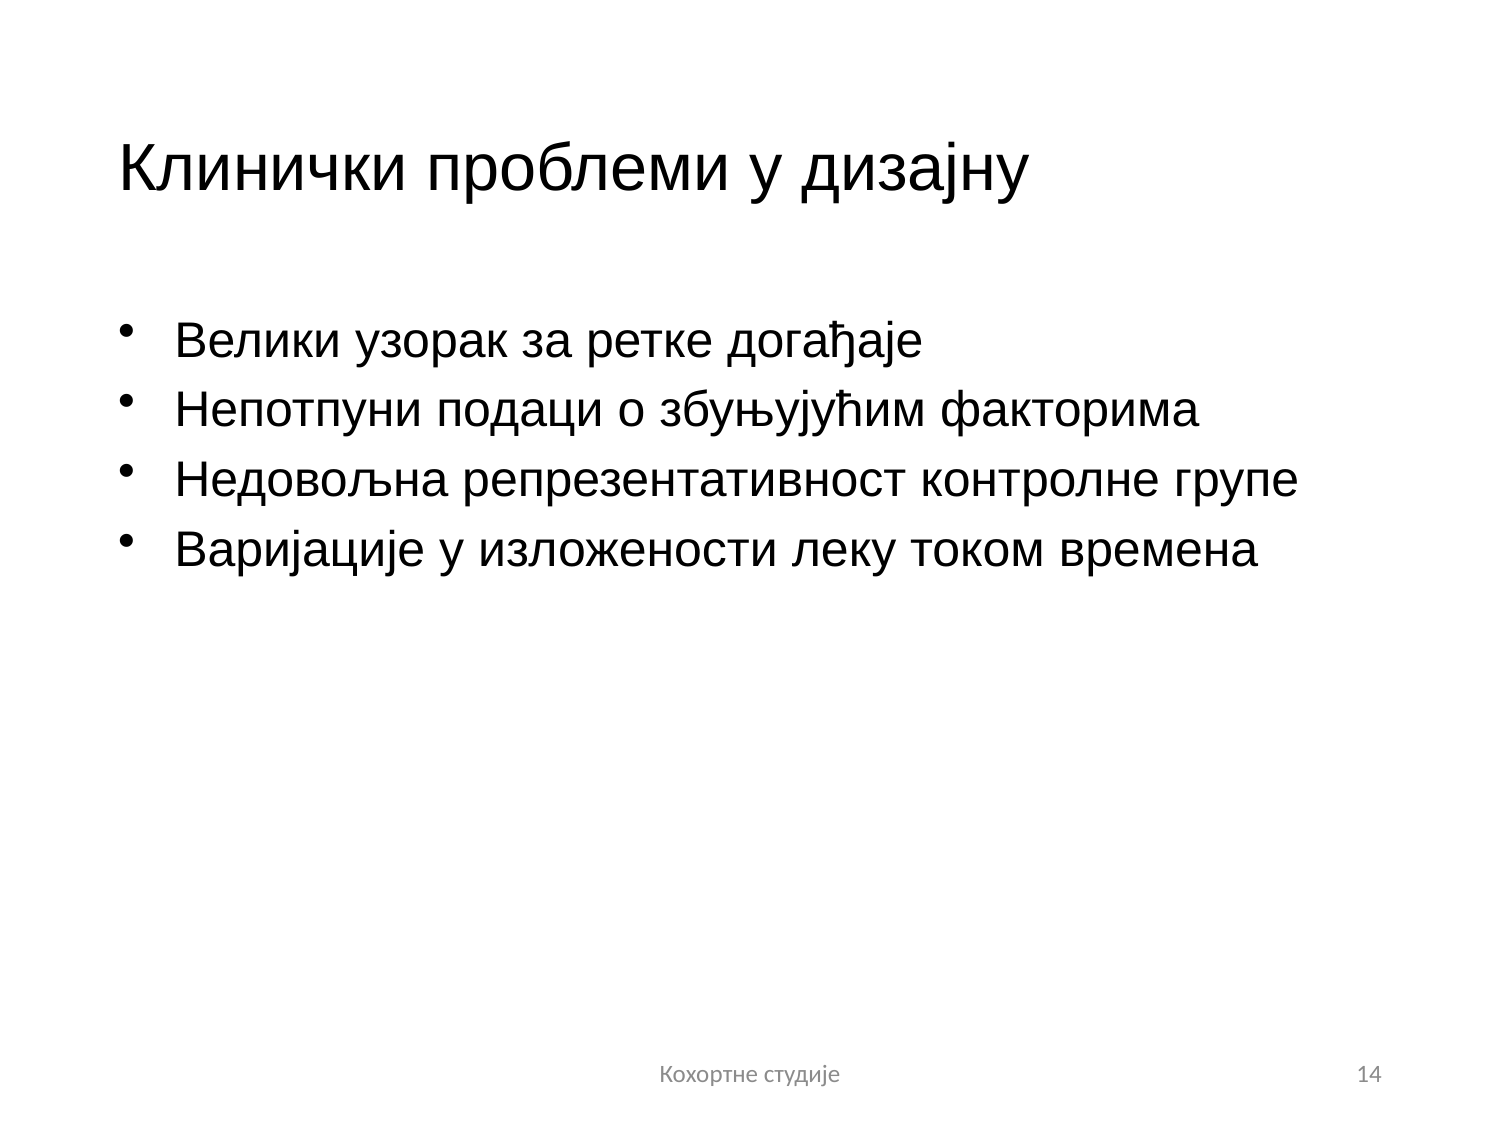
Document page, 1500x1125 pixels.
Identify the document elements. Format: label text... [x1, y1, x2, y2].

list Велики узорак за ретке догађаје Непотпуни подаци о збуњујућим факторима Недовољна репрезентативност контролне групе Варијације у изложености леку током времена [103, 299, 1397, 1014]
title Клинички проблеми у дизајну [103, 59, 1397, 278]
slide_number 14 [1059, 1042, 1397, 1103]
footer Кохортне студије [496, 1042, 1004, 1103]
